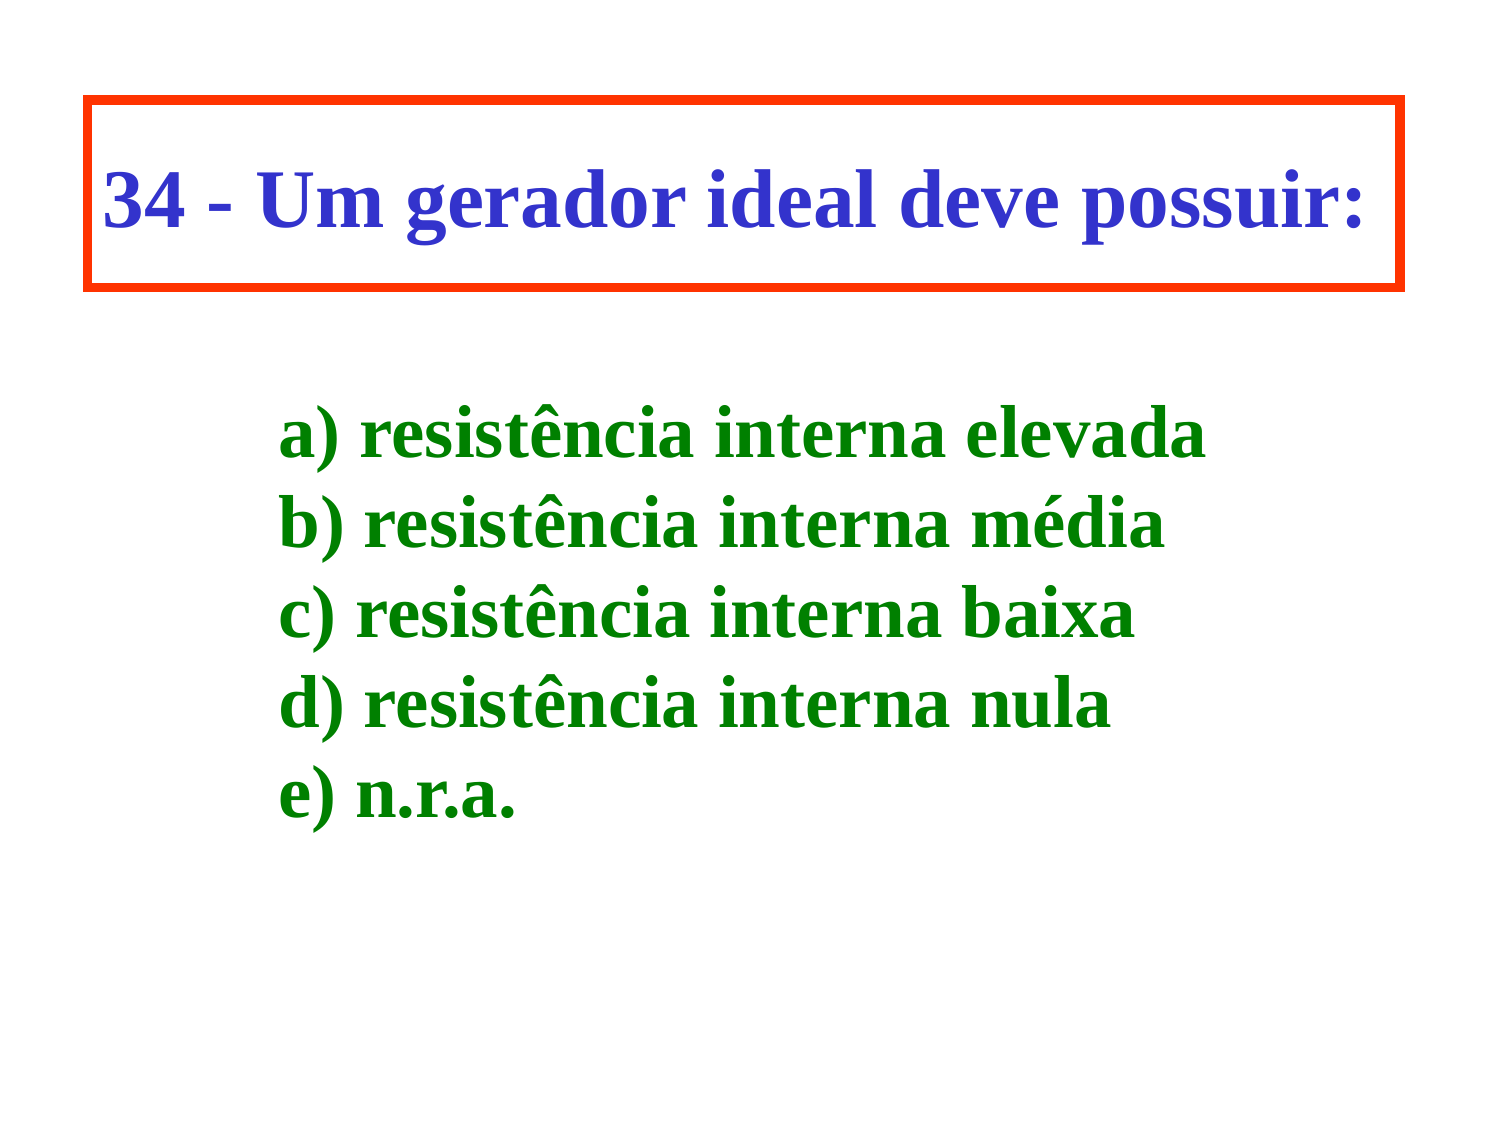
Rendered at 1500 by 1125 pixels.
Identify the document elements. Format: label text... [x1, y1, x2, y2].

text_box a) resistência interna elevada b) resistência interna média c) resistência interna baixa d) resistência interna nula e) n.r.a. [263, 374, 1223, 840]
title 34 - Um gerador ideal deve possuir: [87, 99, 1400, 288]
